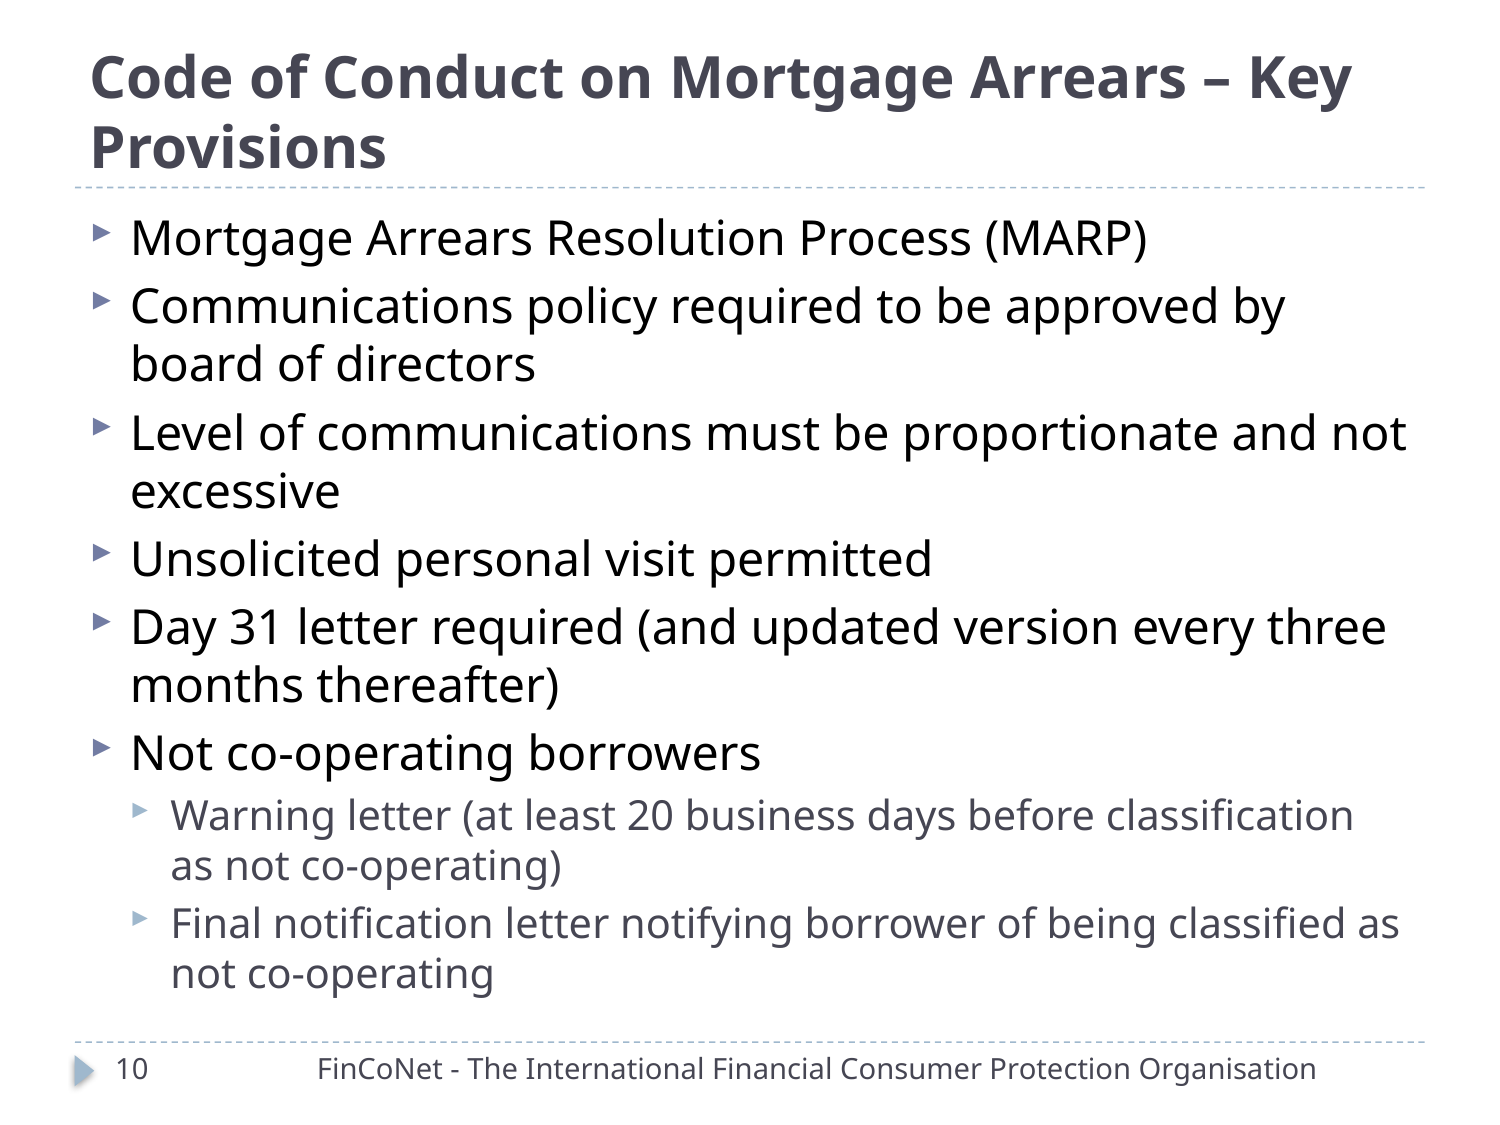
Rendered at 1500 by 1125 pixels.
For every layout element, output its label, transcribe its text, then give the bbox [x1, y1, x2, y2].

footer FinCoNet - The International Financial Consumer Protection Organisation [426, 1042, 1341, 1103]
list Mortgage Arrears Resolution Process (MARP) Communications policy required to be approved by board of directors Level of communications must be proportionate and not excessive Unsolicited personal visit permitted Day 31 letter required (and updated version every three months thereafter) Not co-operating borrowers Warning letter (at least 20 business days before classification as not co-operating) Final notification letter notifying borrower of being classified as not co-operating [75, 200, 1425, 1010]
slide_number 10 [100, 1042, 426, 1103]
title Code of Conduct on Mortgage Arrears – Key Provisions [75, 24, 1425, 188]
